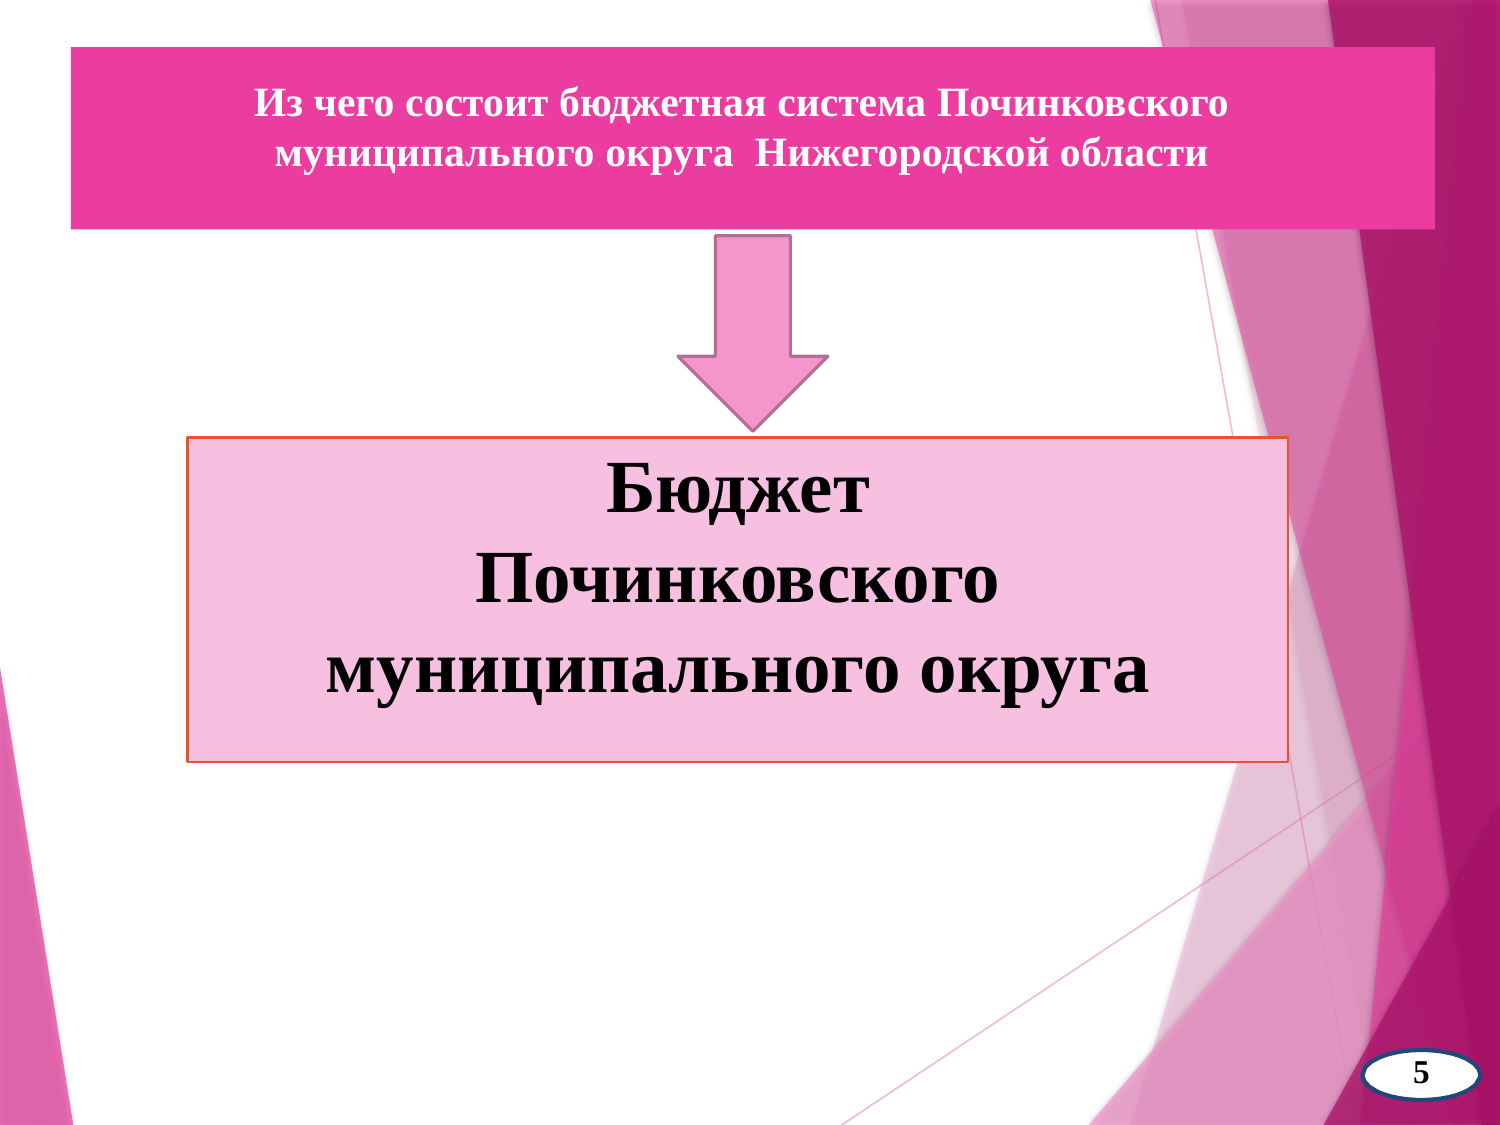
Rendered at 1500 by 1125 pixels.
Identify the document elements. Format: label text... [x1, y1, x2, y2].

text_box Из чего состоит бюджетная система Починковского муниципального округа Нижегородской области [116, 74, 1367, 202]
text_box [70, 47, 1435, 230]
text_box [676, 234, 830, 433]
text_box 5 [1362, 1050, 1481, 1101]
text_box Бюджет Починковского муниципального округа [186, 436, 1289, 763]
